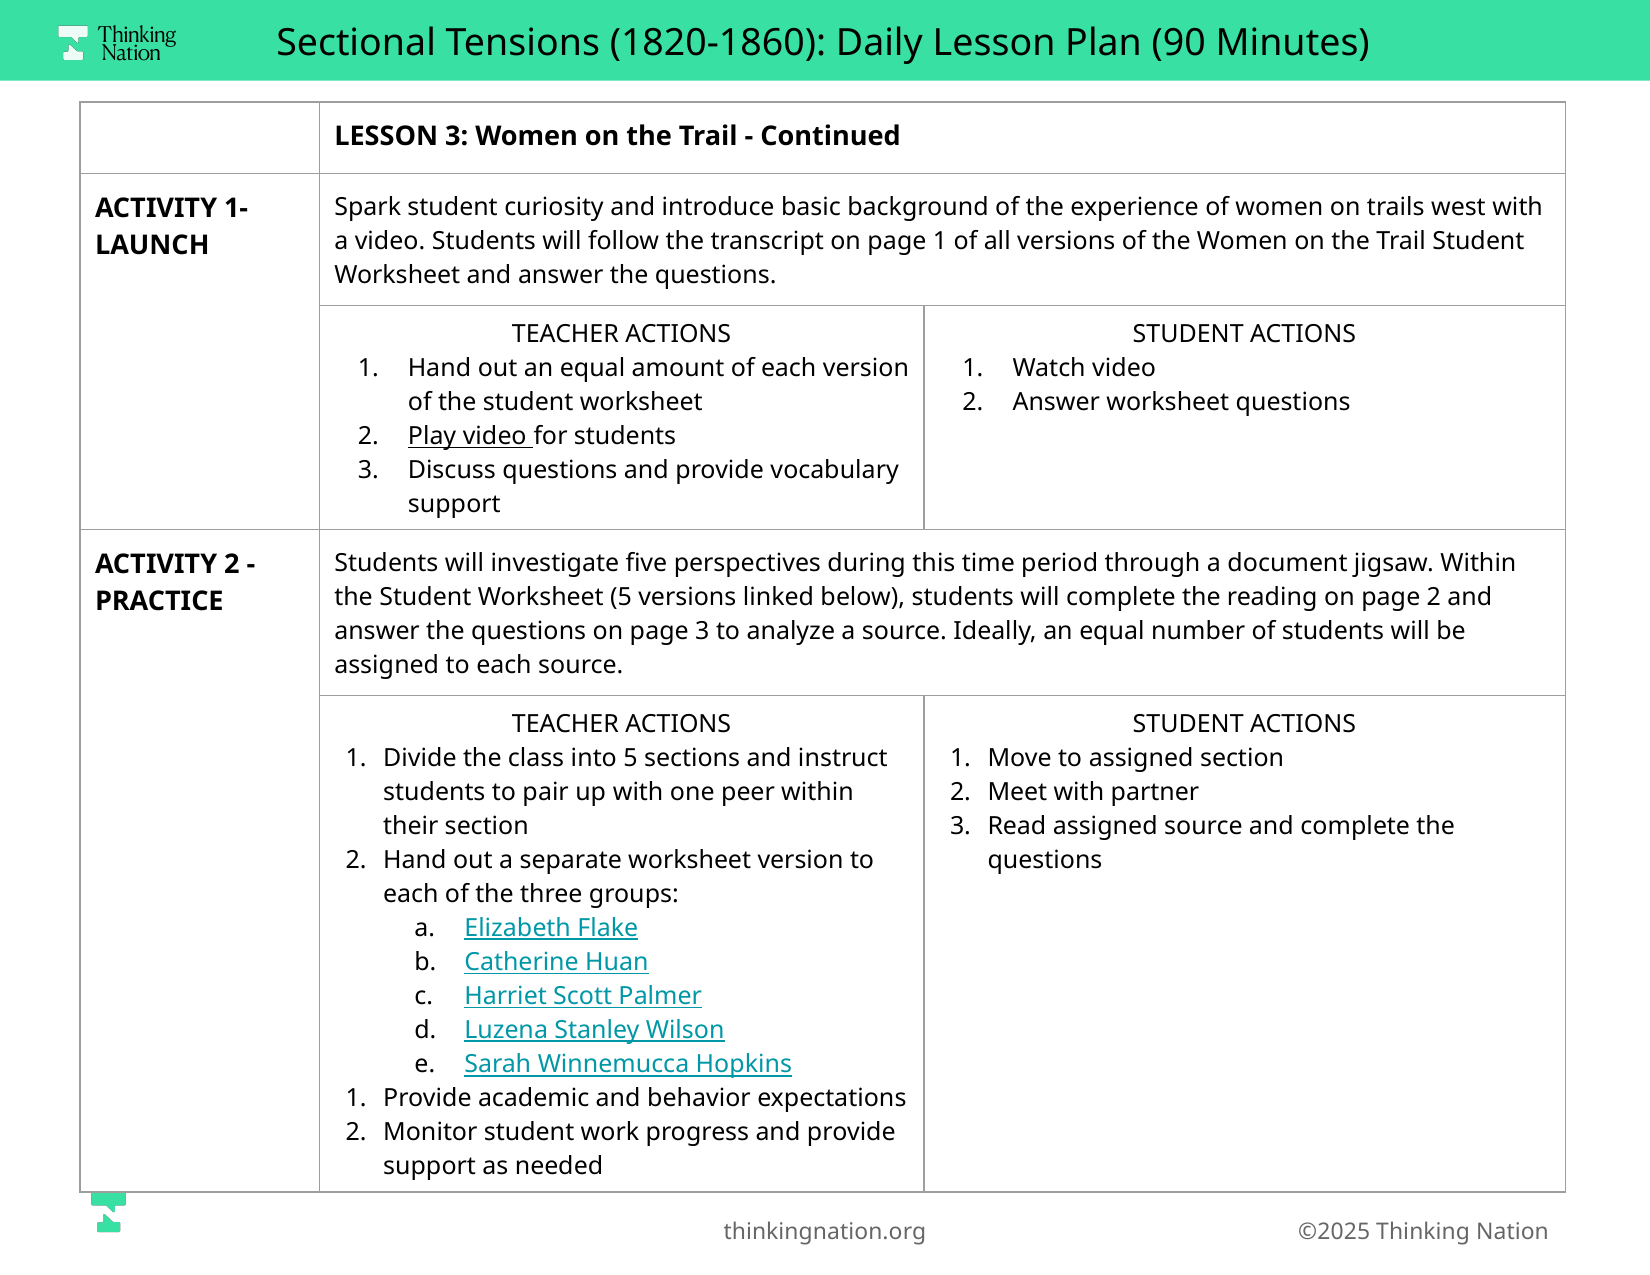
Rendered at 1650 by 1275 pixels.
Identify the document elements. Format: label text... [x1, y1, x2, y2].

table_cell TEACHER ACTIONS Hand out an equal amount of each version of the student worksheet Play video for students Discuss questions and provide vocabulary support [320, 306, 923, 529]
picture [80, 1184, 136, 1240]
table_cell ACTIVITY 2 - PRACTICE [81, 530, 319, 1191]
table_cell STUDENT ACTIONS Move to assigned section Meet with partner Read assigned source and complete the questions [925, 696, 1565, 1191]
table_header [81, 103, 319, 173]
table_header LESSON 3: Women on the Trail - Continued [320, 103, 1565, 173]
table_cell STUDENT ACTIONS Watch video Answer worksheet questions [925, 306, 1565, 529]
table_cell TEACHER ACTIONS Divide the class into 5 sections and instruct students to pair up with one peer within their section Hand out a separate worksheet version to each of the three groups: Elizabeth Flake Catherine Huan Harriet Scott Palmer Luzena Stanley Wilson Sarah Winnemucca Hopkins Provide academic and behavior expectations Monitor student work progress and provide support as needed [320, 696, 923, 1191]
text_box ©2025 Thinking Nation [1174, 1200, 1566, 1240]
table_cell Students will investigate five perspectives during this time period through a document jigsaw. Within the Student Worksheet (5 versions linked below), students will complete the reading on page 2 and answer the questions on page 3 to analyze a source. Ideally, an equal number of students will be assigned to each source. [320, 530, 1565, 695]
text_box Sectional Tensions (1820-1860): Daily Lesson Plan (90 Minutes) [0, 0, 1650, 81]
text_box thinkingnation.org [629, 1200, 1021, 1240]
table_cell ACTIVITY 1- LAUNCH [81, 174, 319, 529]
table_cell Spark student curiosity and introduce basic background of the experience of women on trails west with a video. Students will follow the transcript on page 1 of all versions of the Women on the Trail Student Worksheet and answer the questions. [320, 174, 1565, 305]
picture [45, 14, 180, 71]
